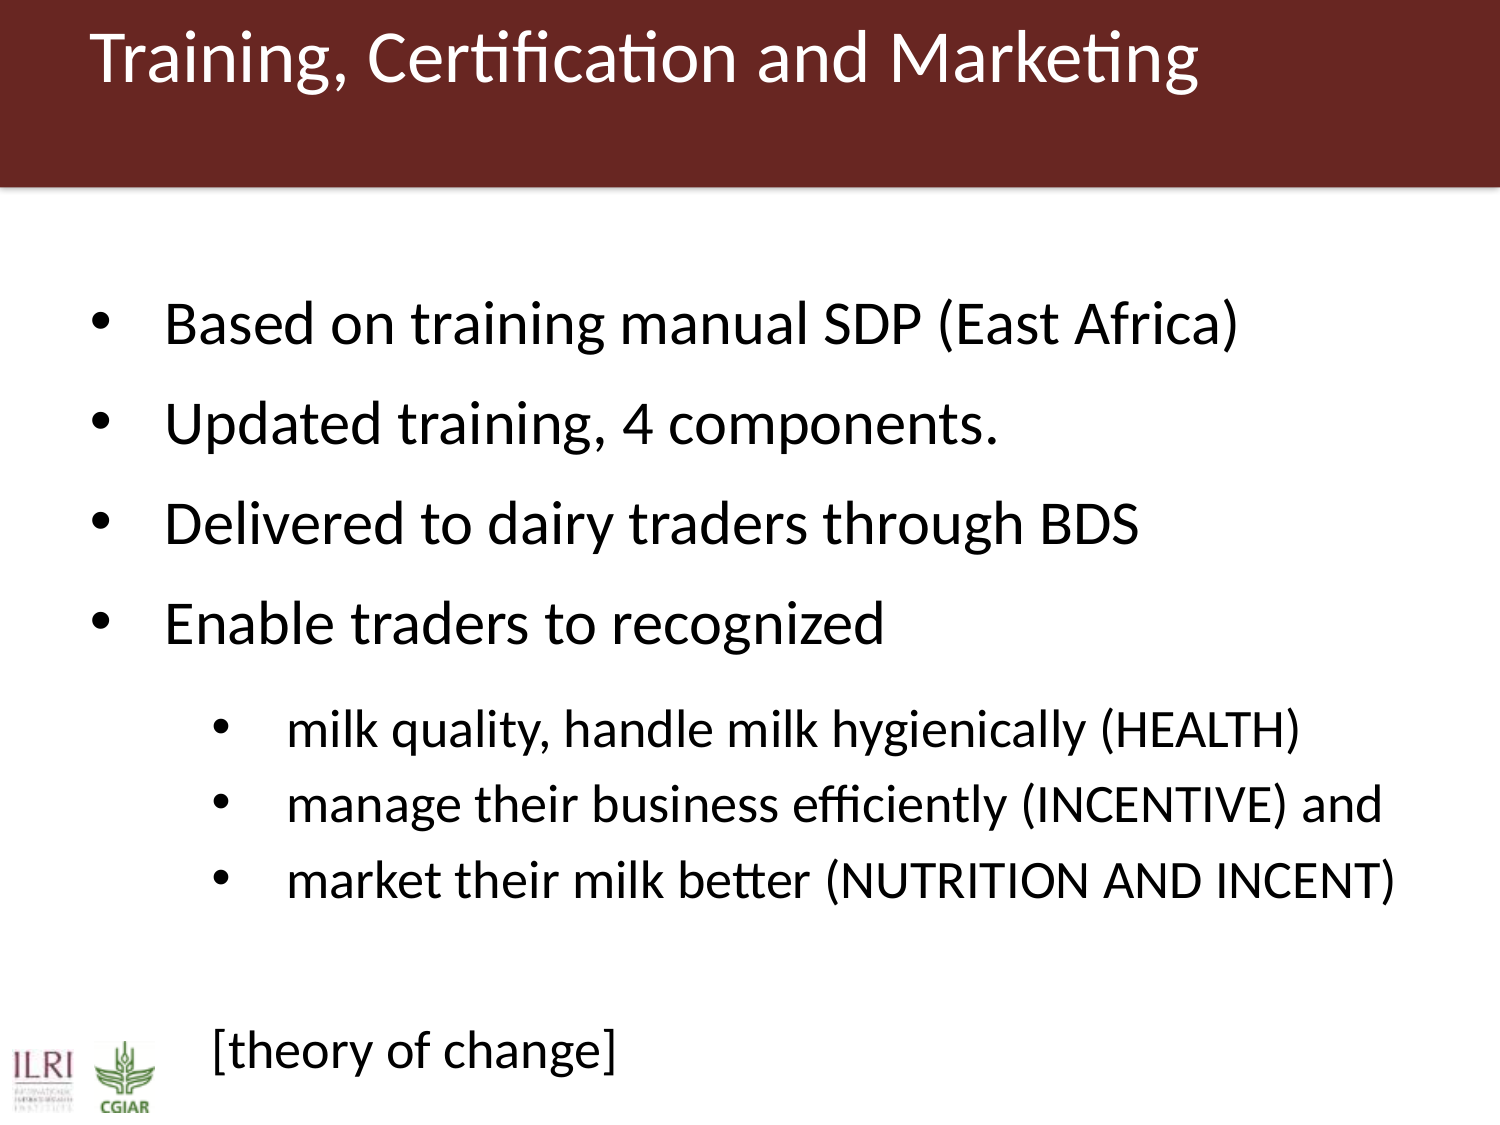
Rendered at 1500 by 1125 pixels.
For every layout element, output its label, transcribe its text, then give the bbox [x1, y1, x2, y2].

picture [94, 1041, 155, 1113]
list Based on training manual SDP (East Africa) Updated training, 4 components. Delivered to dairy traders through BDS Enable traders to recognized milk quality, handle milk hygienically (HEALTH) manage their business efficiently (INCENTIVE) and market their milk better (NUTRITION AND INCENT) [theory of change] [75, 275, 1425, 1025]
title Training, Certification and Marketing [75, 0, 1425, 188]
picture [12, 1049, 74, 1113]
